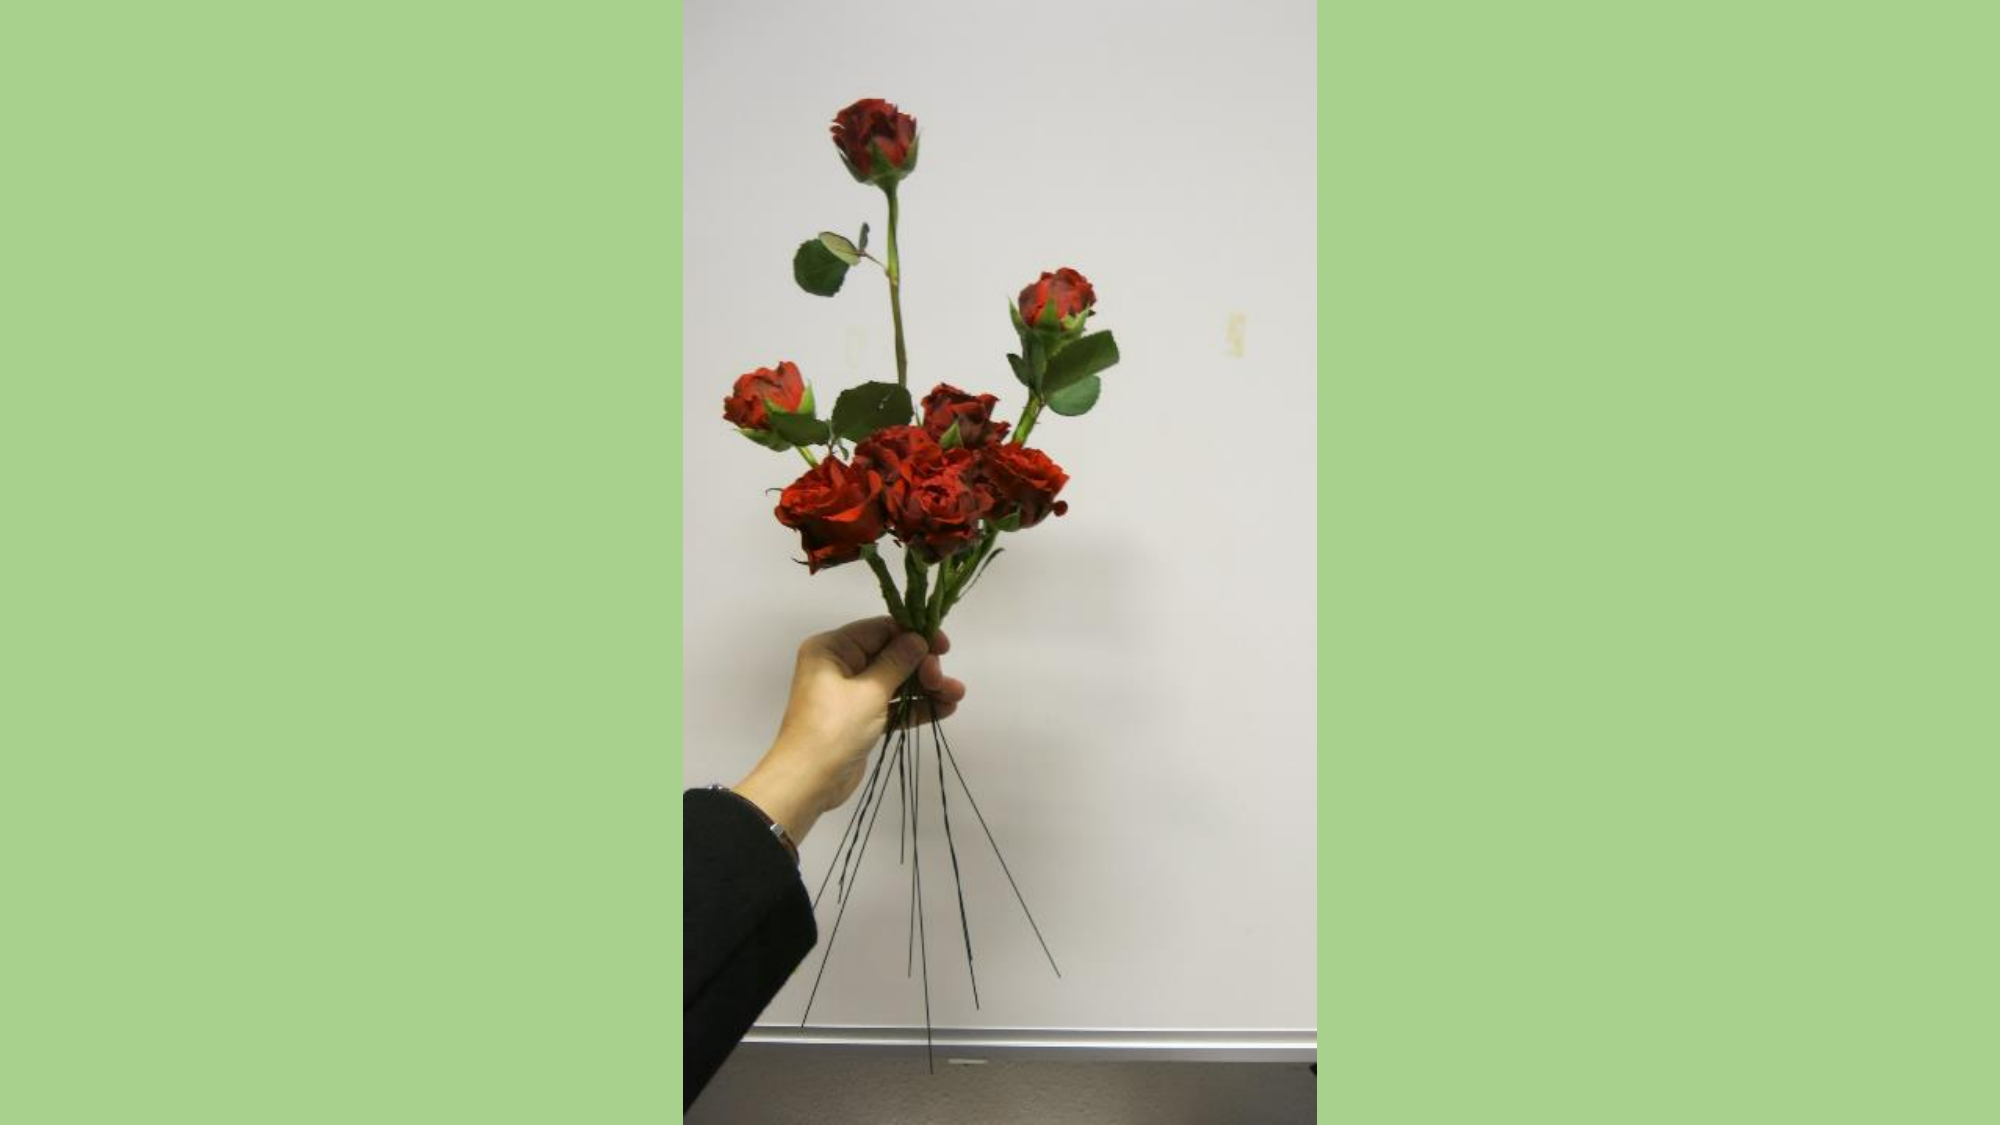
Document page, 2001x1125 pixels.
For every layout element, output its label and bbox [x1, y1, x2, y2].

picture [683, 0, 1317, 1125]
